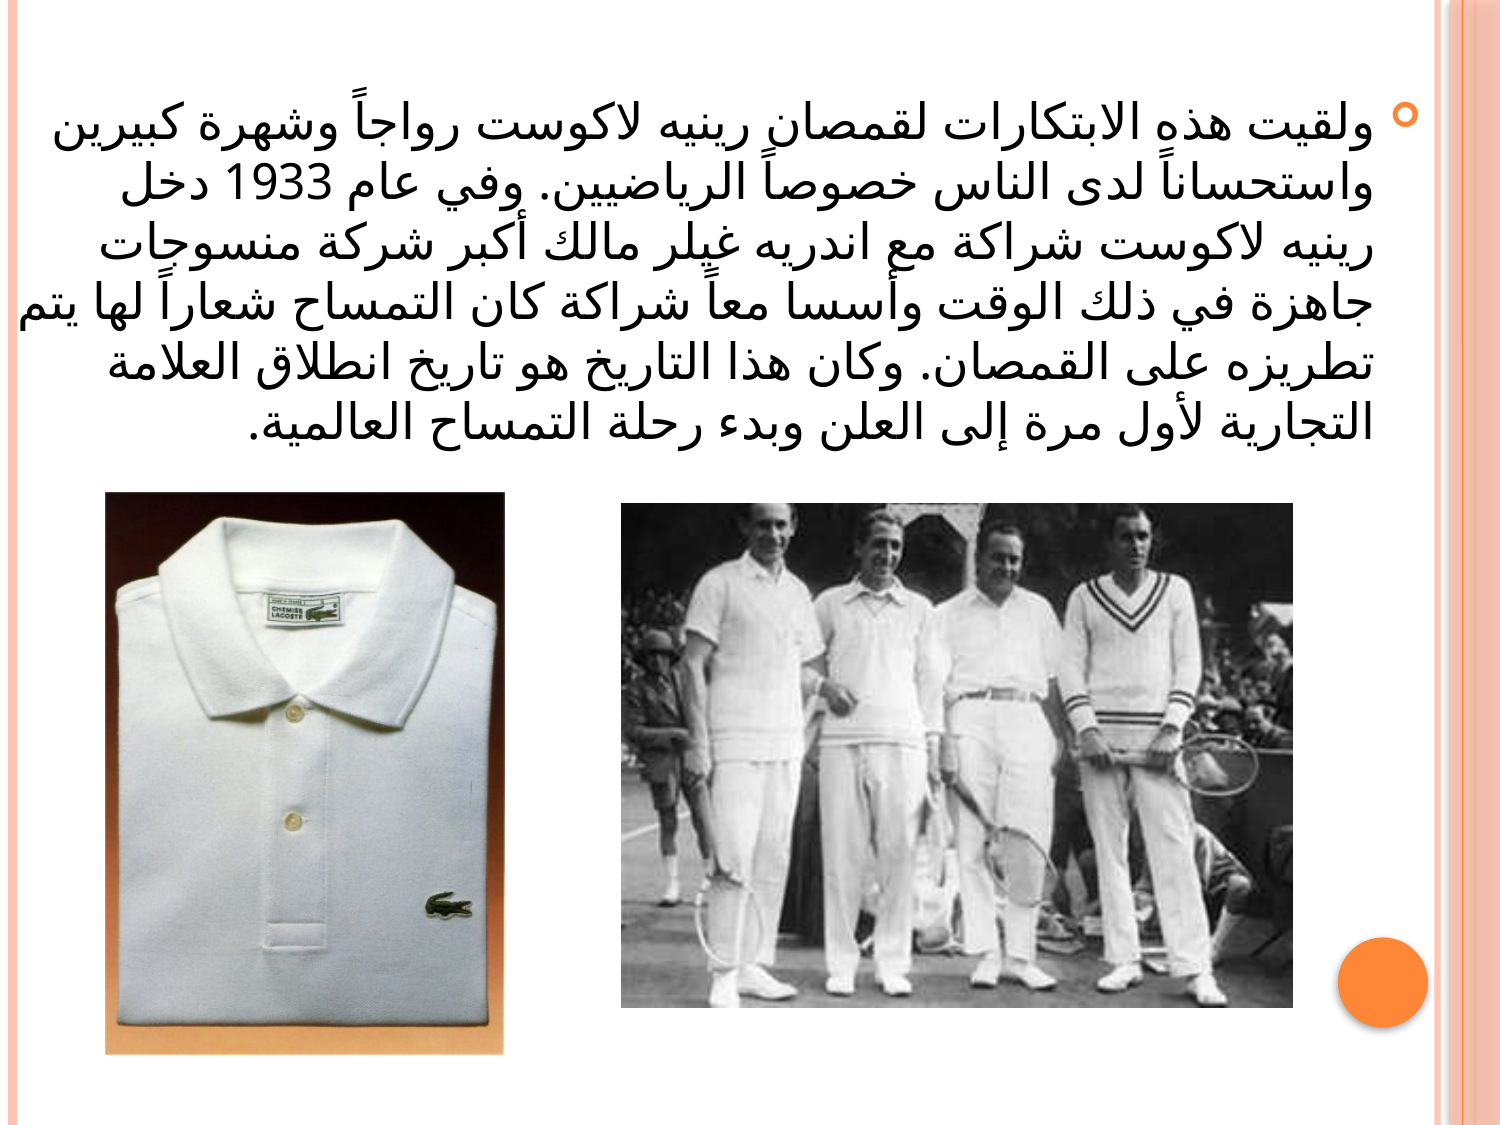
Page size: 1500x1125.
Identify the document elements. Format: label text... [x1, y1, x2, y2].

picture [104, 491, 505, 1056]
picture [620, 503, 1293, 1009]
list ولقيت هذه الابتكارات لقمصان رينيه لاكوست رواجاً وشهرة كبيرين واستحساناً لدى الناس خصوصاً الرياضيين. وفي عام 1933 دخل رينيه لاكوست شراكة مع اندريه غيلر مالك أكبر شركة منسوجات جاهزة في ذلك الوقت وأسسا معاً شراكة كان التمساح شعاراً لها يتم تطريزه على القمصان. وكان هذا التاريخ هو تاريخ انطلاق العلامة التجارية لأول مرة إلى العلن وبدء رحلة التمساح العالمية. [0, 82, 1436, 774]
